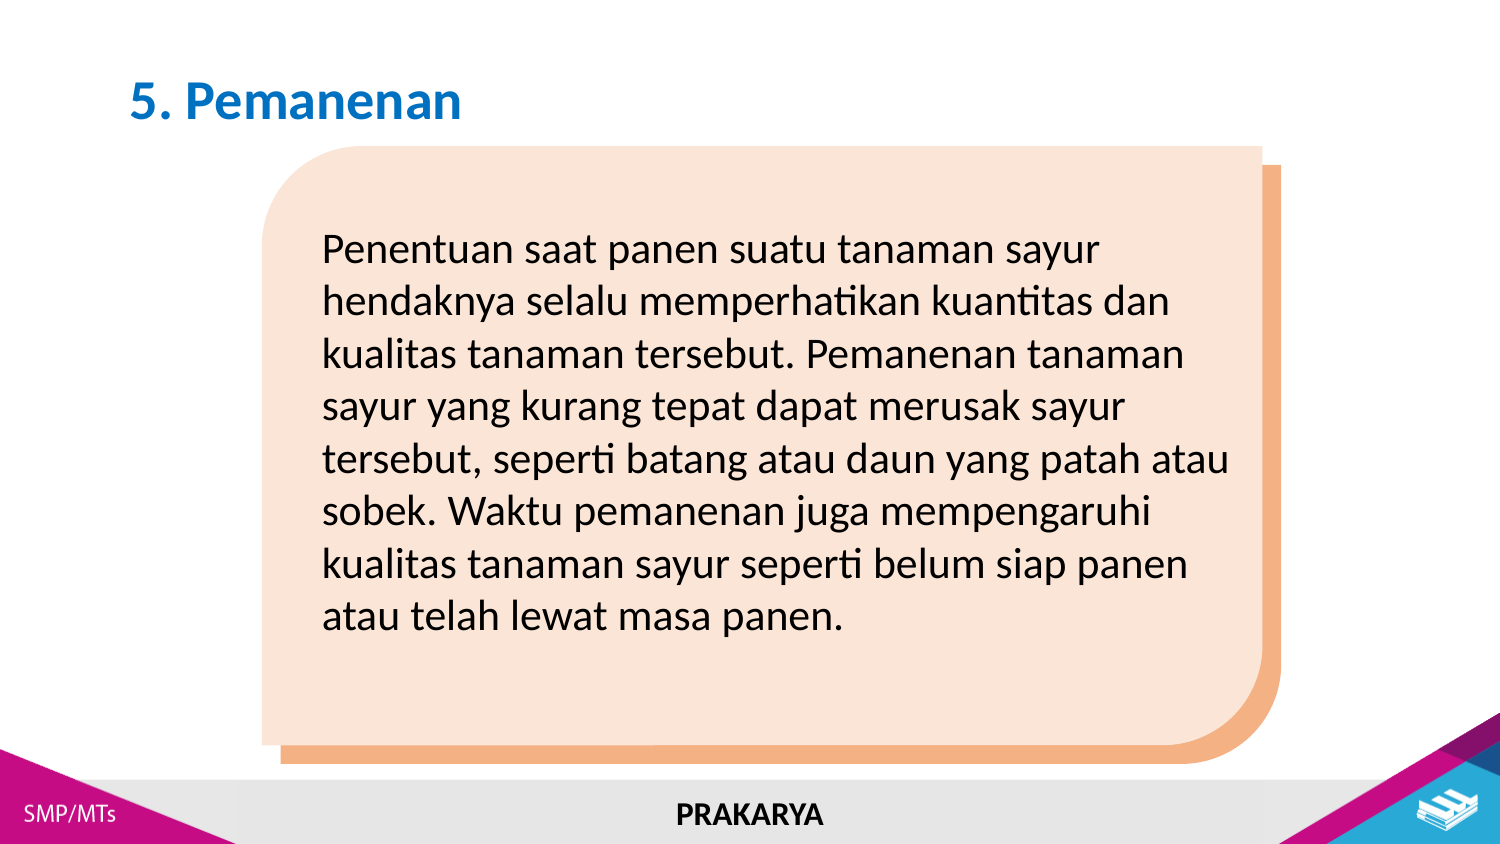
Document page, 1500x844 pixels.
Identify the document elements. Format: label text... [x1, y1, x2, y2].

text_box 5. Pemanenan [102, 49, 538, 145]
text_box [261, 146, 1282, 713]
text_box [0, 713, 1500, 844]
